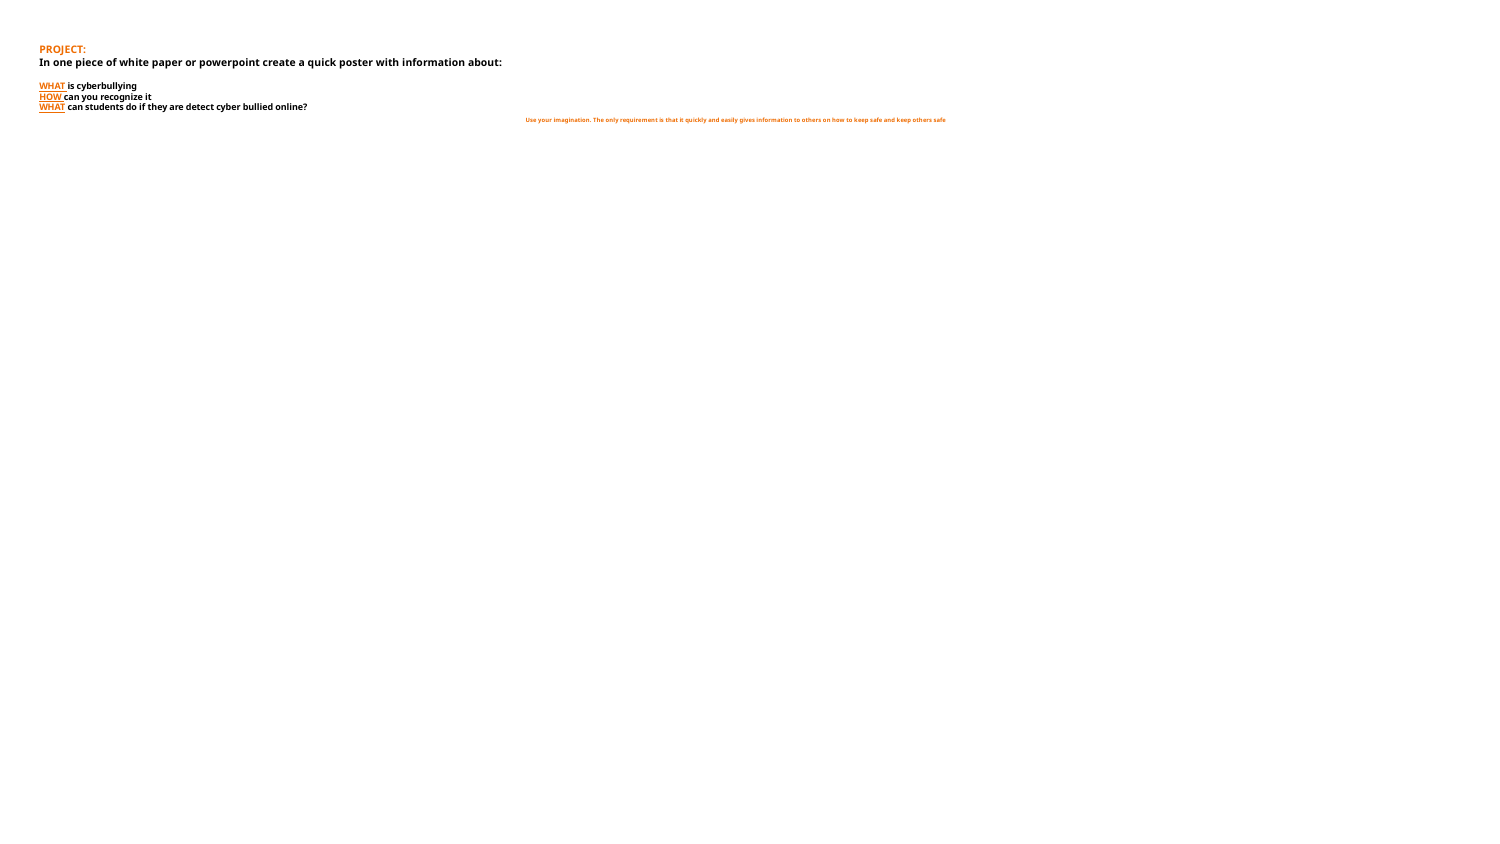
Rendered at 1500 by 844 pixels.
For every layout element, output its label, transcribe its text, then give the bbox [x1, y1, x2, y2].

title PROJECT: In one piece of white paper or powerpoint create a quick poster with information about: WHAT is cyberbullying HOW can you recognize it WHAT can students do if they are detect cyber bullied online? Use your imagination. The only requirement is that it quickly and easily gives information to others on how to keep safe and keep others safe [24, 28, 1423, 145]
